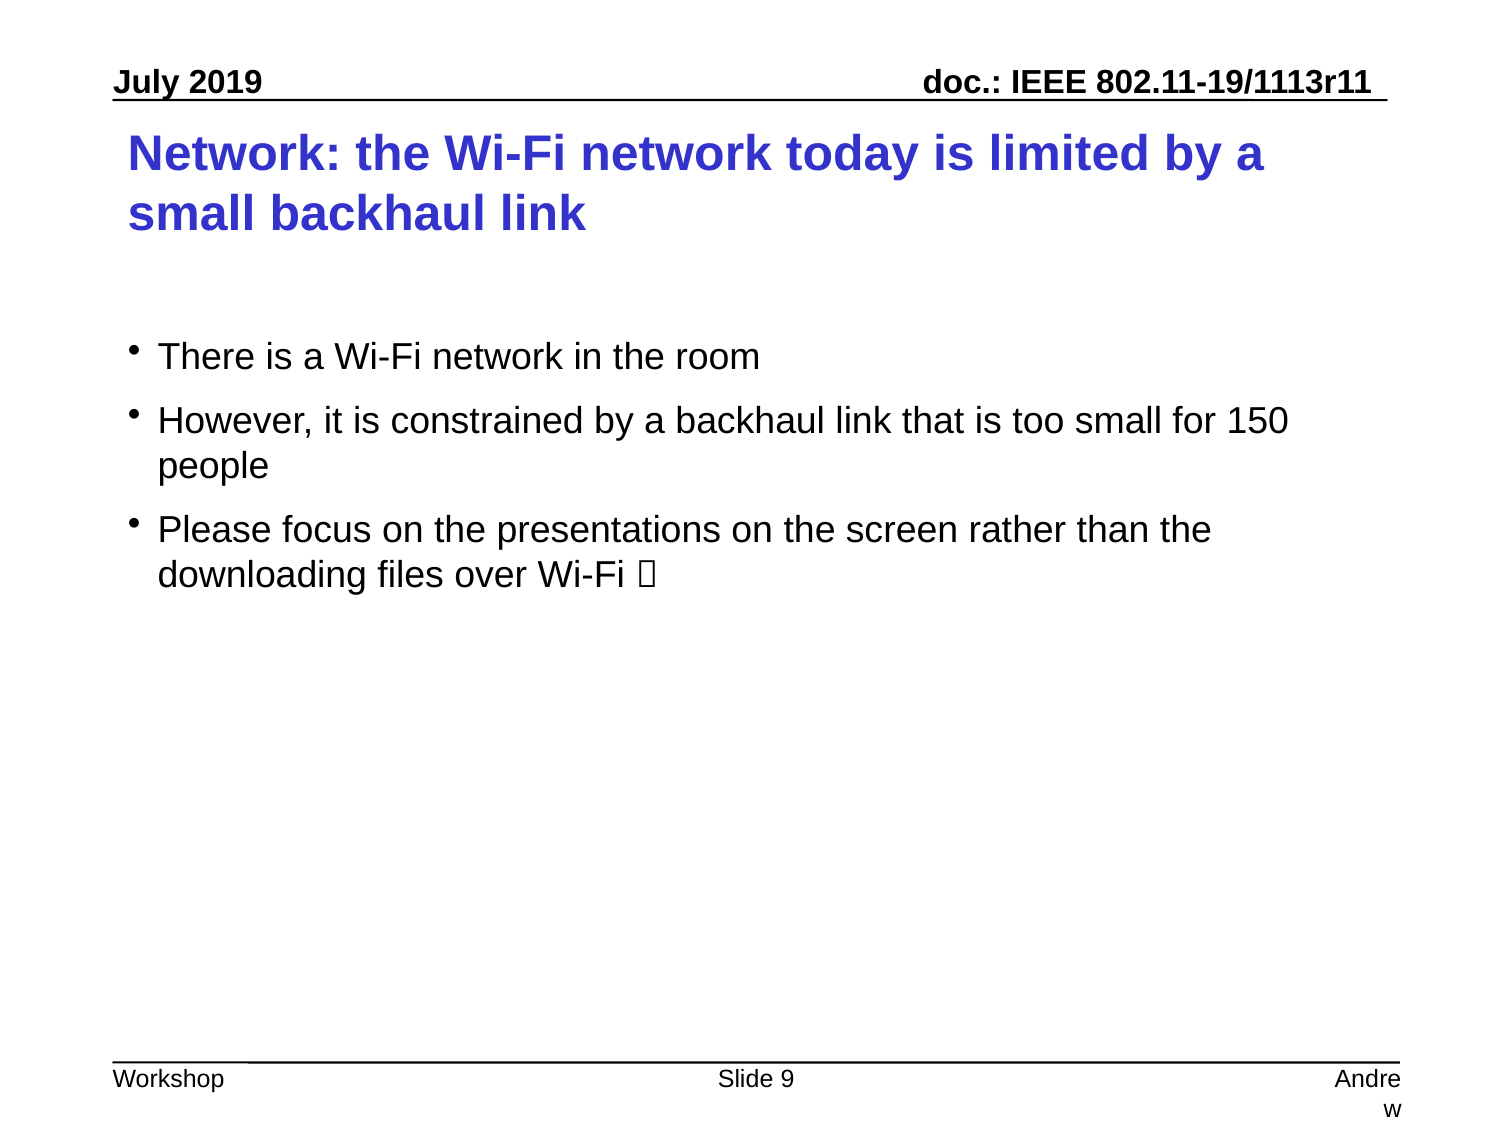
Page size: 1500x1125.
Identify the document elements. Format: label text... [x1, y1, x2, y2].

footer Andrew Myles, Cisco [1320, 1061, 1402, 1093]
slide_number Slide 9 [709, 1061, 803, 1093]
title Network: the Wi-Fi network today is limited by a small backhaul link [112, 112, 1388, 288]
list There is a Wi-Fi network in the room However, it is constrained by a backhaul link that is too small for 150 people Please focus on the presentations on the screen rather than the downloading files over Wi-Fi  [112, 324, 1388, 1000]
